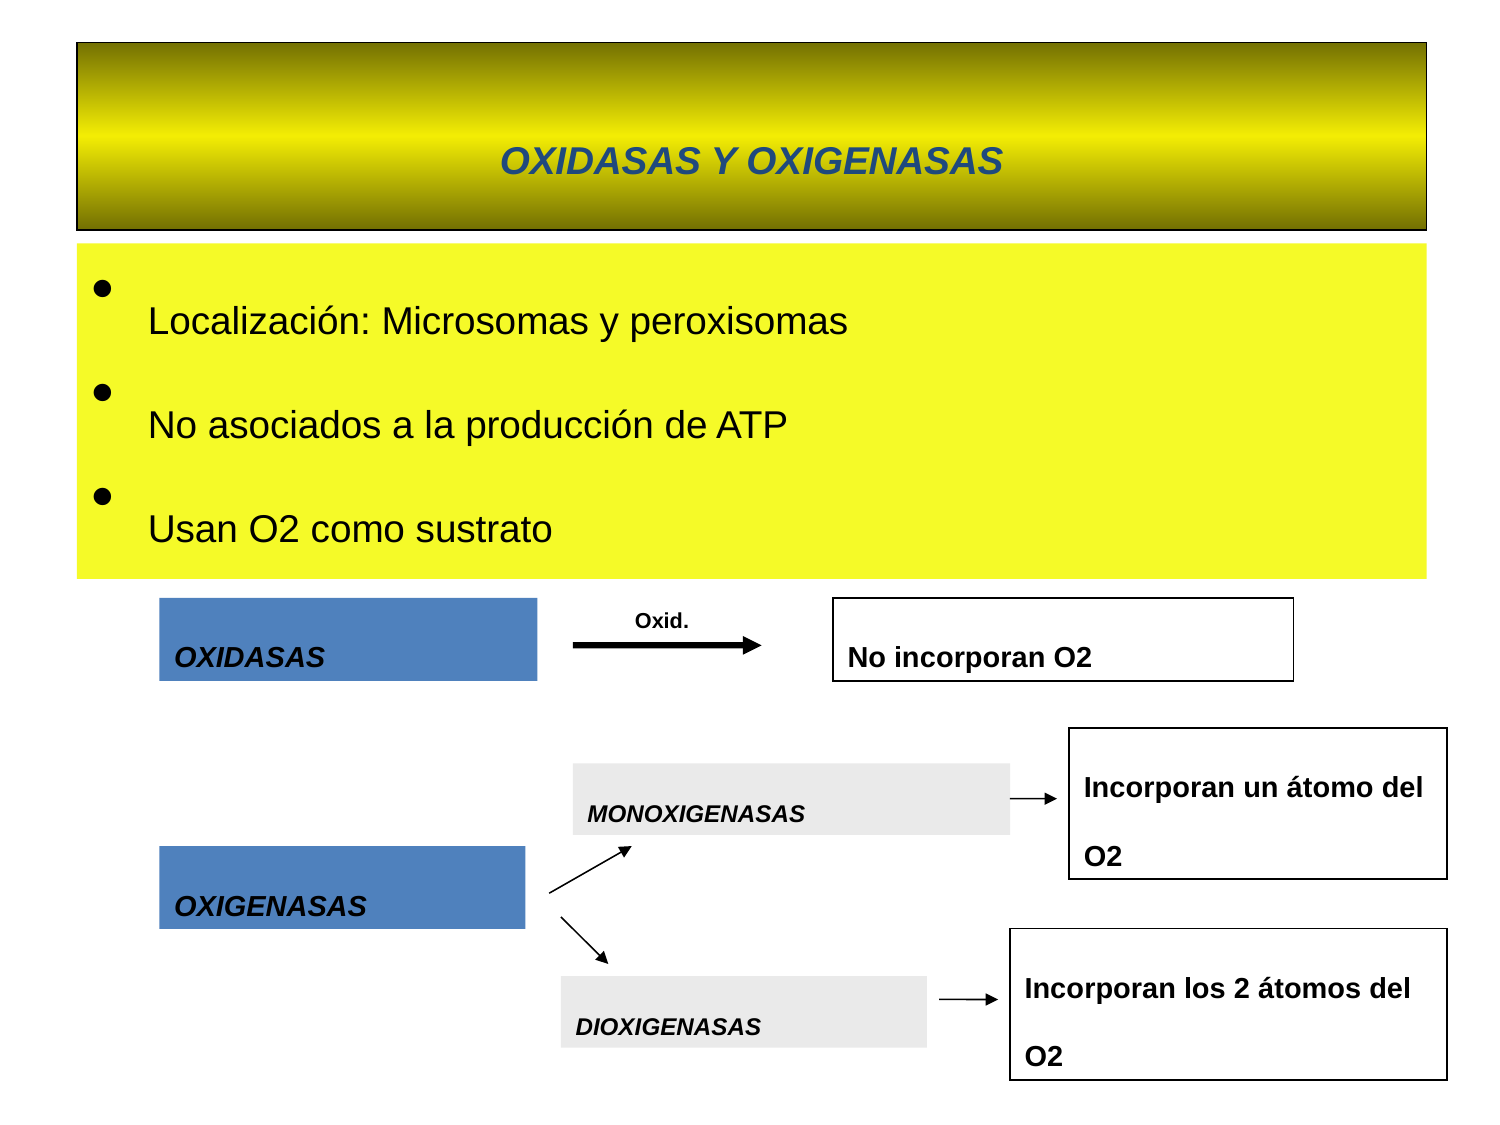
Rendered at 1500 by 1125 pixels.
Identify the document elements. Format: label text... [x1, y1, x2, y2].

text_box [1009, 727, 1448, 865]
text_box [548, 763, 1011, 1042]
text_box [159, 597, 538, 922]
text_box OXIDASAS Y OXIGENASAS [76, 42, 1427, 231]
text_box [572, 573, 1294, 675]
text_box Localización: Microsomas y peroxisomas No asociados a la producción de ATP Usan O2 como sustrato [76, 243, 1427, 579]
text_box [938, 928, 1448, 1066]
